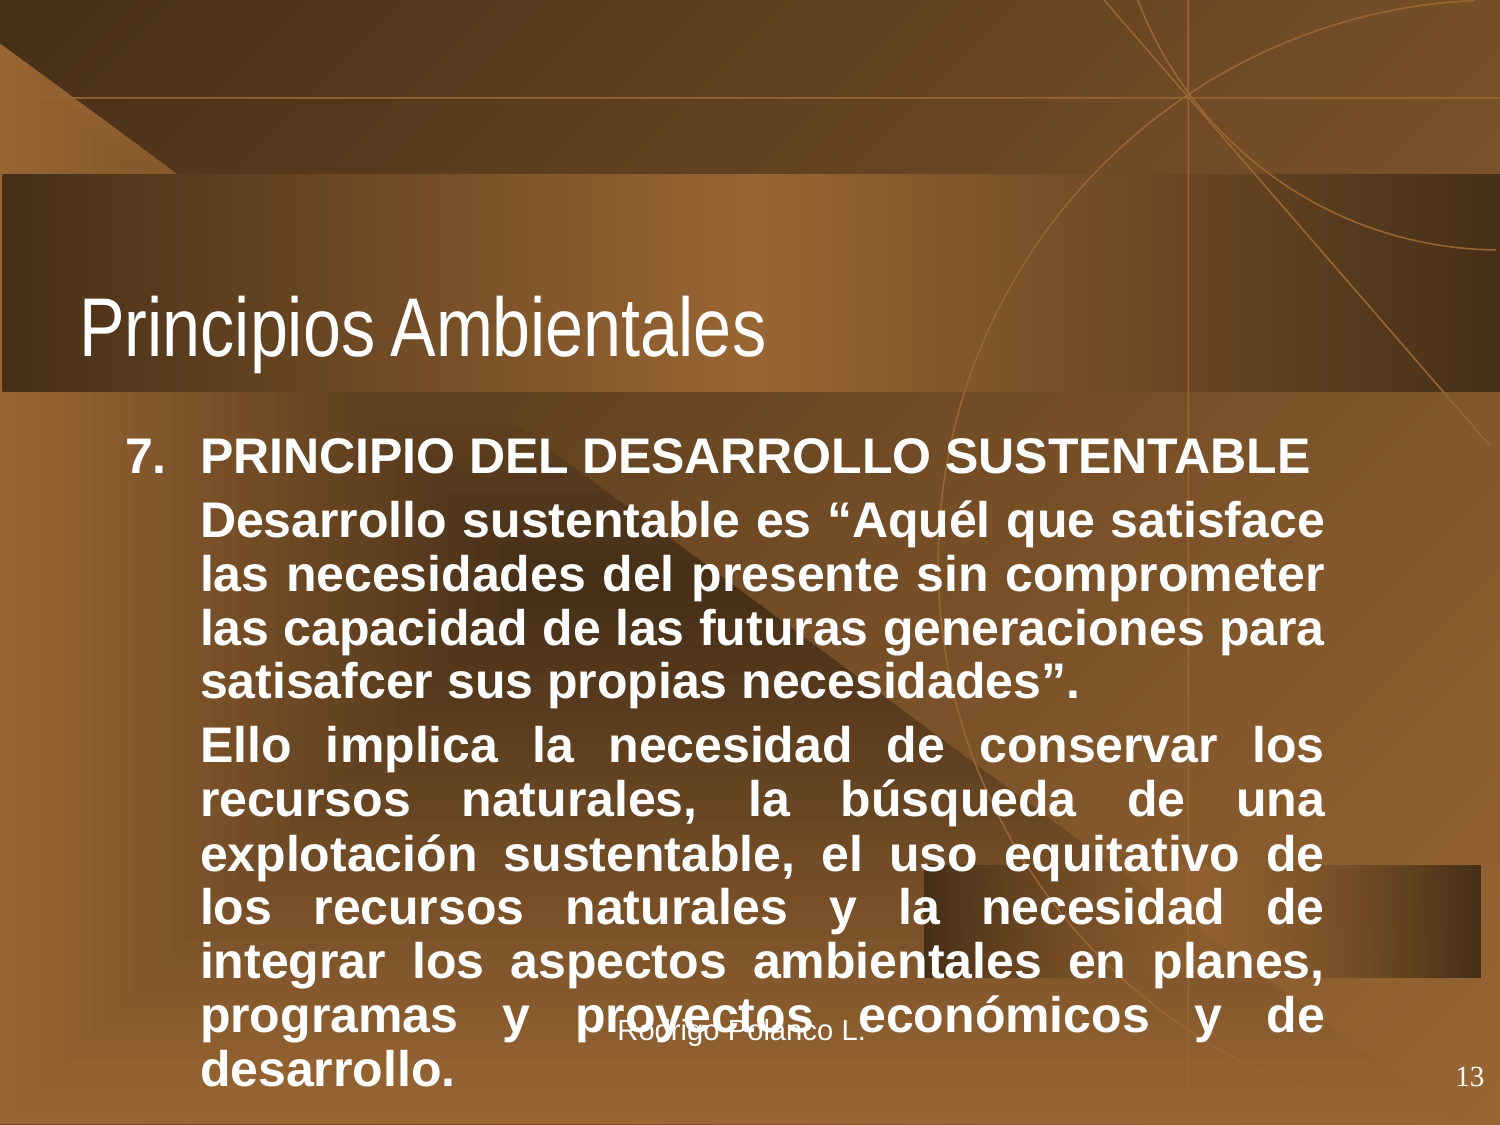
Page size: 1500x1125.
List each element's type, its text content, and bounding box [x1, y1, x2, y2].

title Principios Ambientales [63, 177, 1446, 382]
slide_number 13 [1341, 1049, 1500, 1125]
list 7. PRINCIPIO DEL DESARROLLO SUSTENTABLE Desarrollo sustentable es “Aquél que satisface las necesidades del presente sin comprometer las capacidad de las futuras generaciones para satisafcer sus propias necesidades”. Ello implica la necesidad de conservar los recursos naturales, la búsqueda de una explotación sustentable, el uso equitativo de los recursos naturales y la necesidad de integrar los aspectos ambientales en planes, programas y proyectos económicos y de desarrollo. [109, 422, 1341, 1125]
